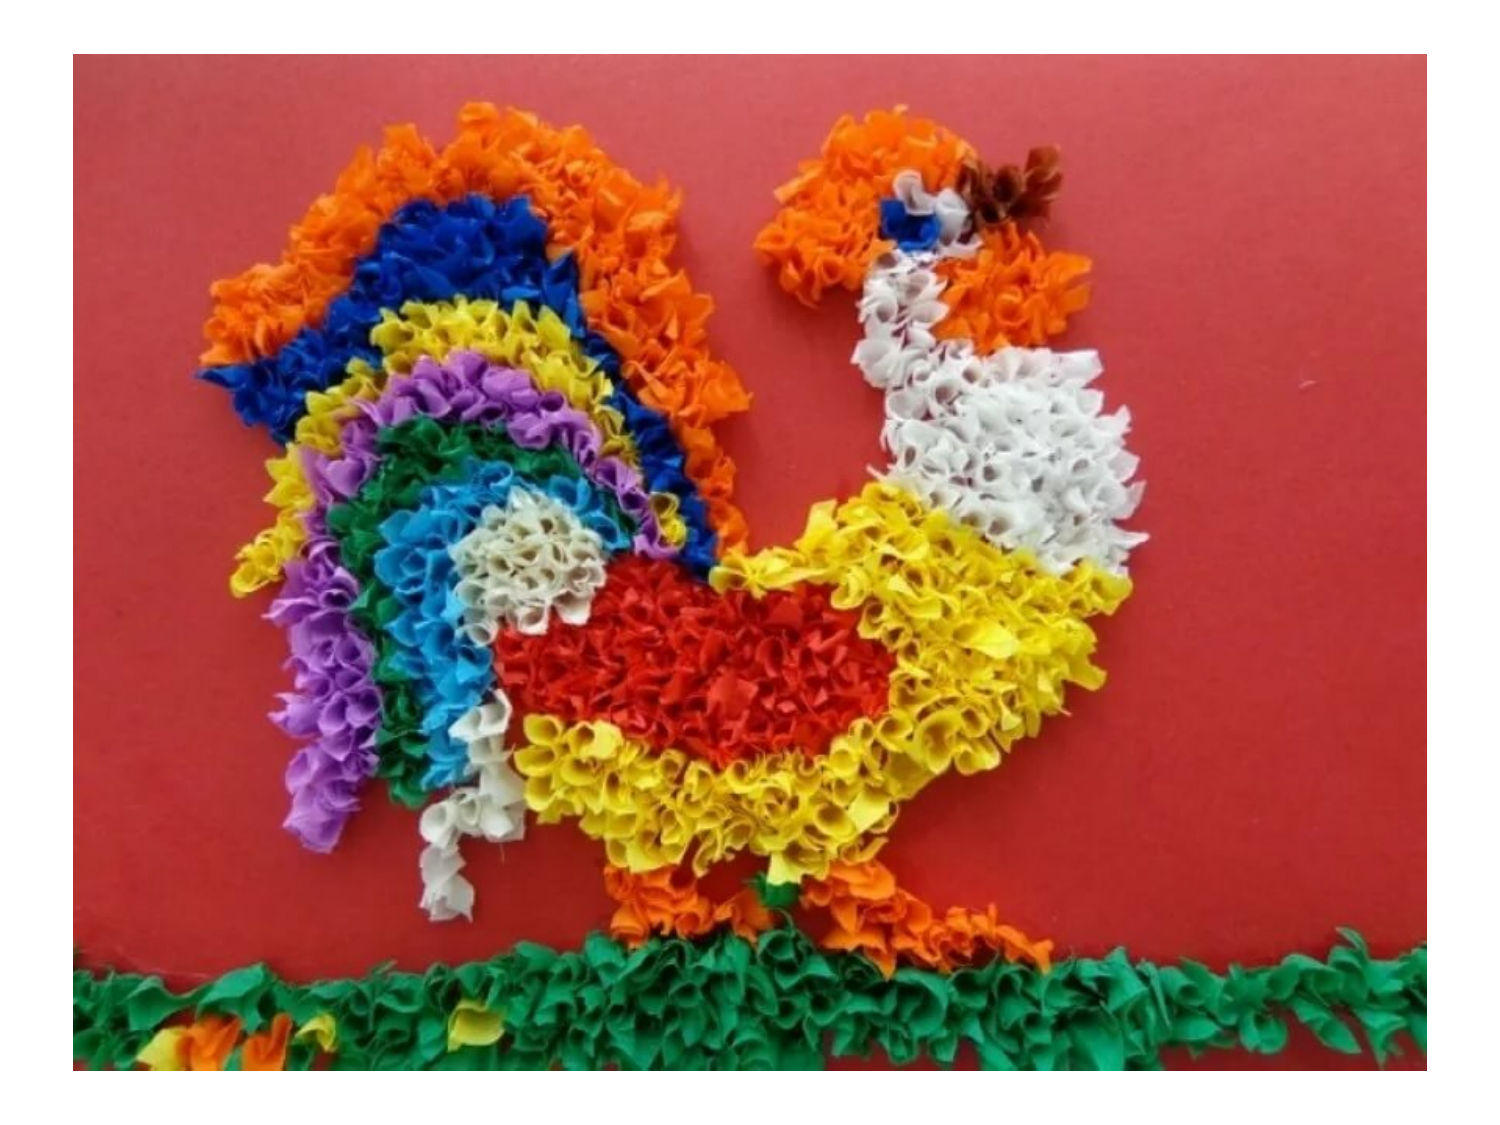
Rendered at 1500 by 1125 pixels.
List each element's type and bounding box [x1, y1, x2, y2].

picture [73, 54, 1427, 1071]
